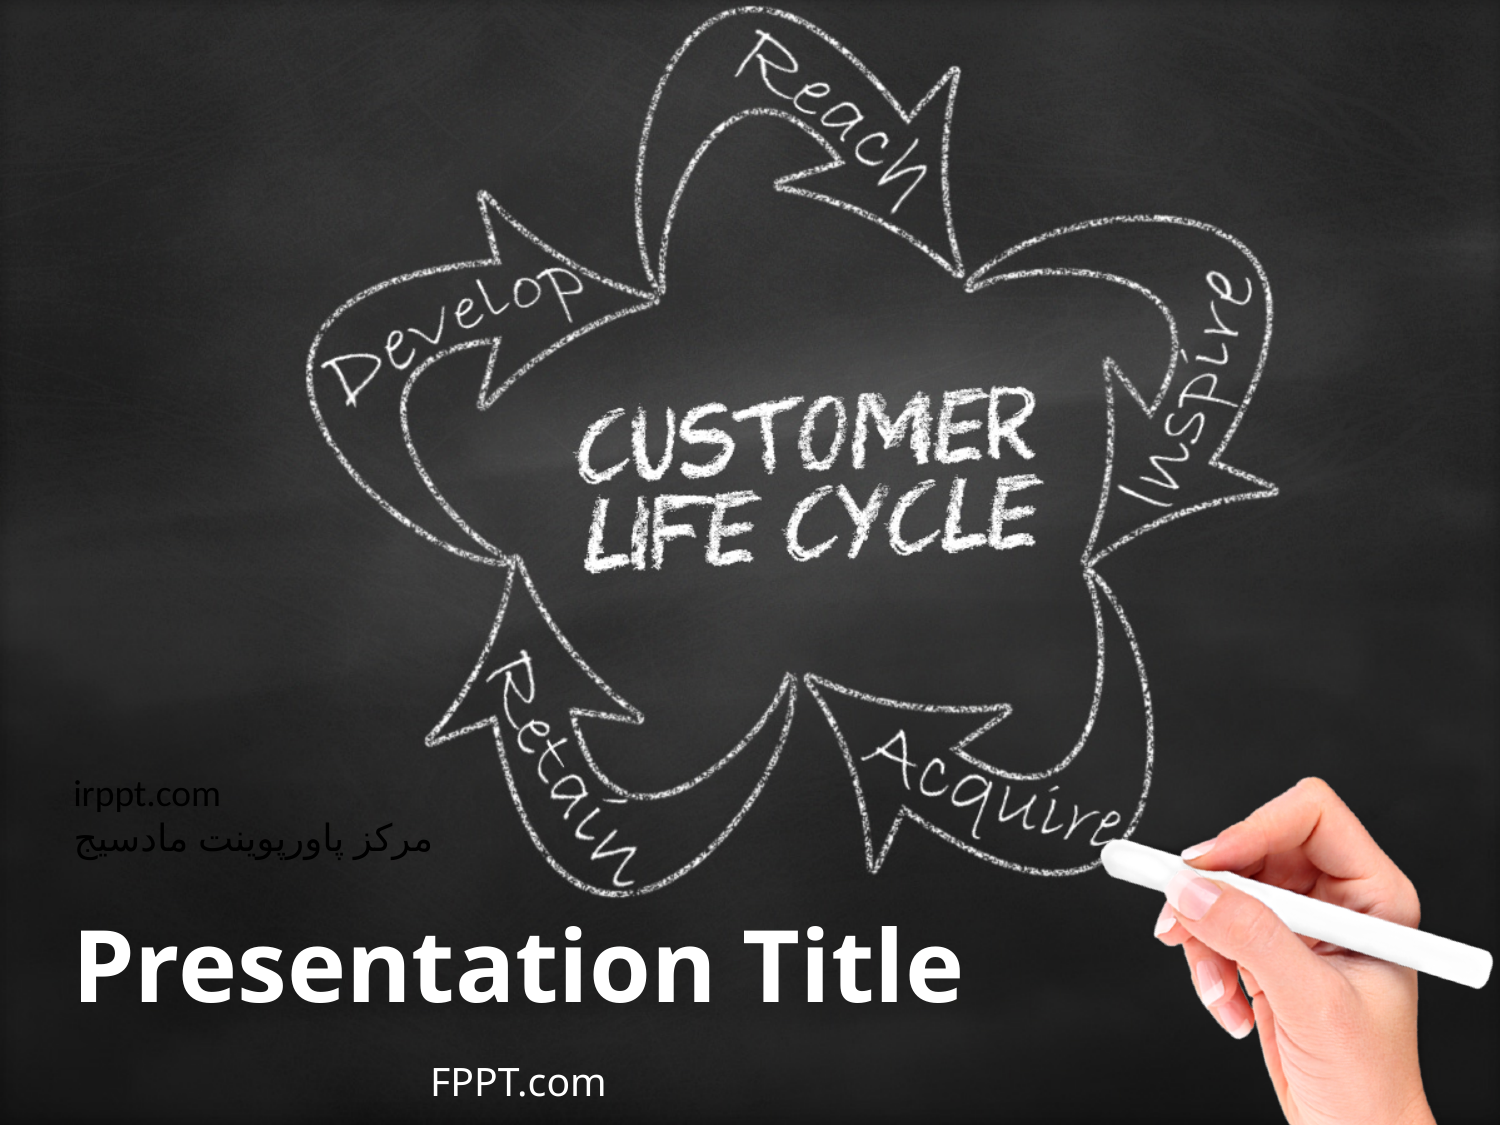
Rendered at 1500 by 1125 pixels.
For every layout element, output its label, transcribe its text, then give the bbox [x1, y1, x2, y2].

picture [0, 0, 1500, 1125]
subtitle FPPT.com [112, 1050, 925, 1113]
text_box irppt.com مرکز پاورپوینت مادسیج [58, 761, 809, 867]
title Presentation Title [24, 875, 1013, 1050]
